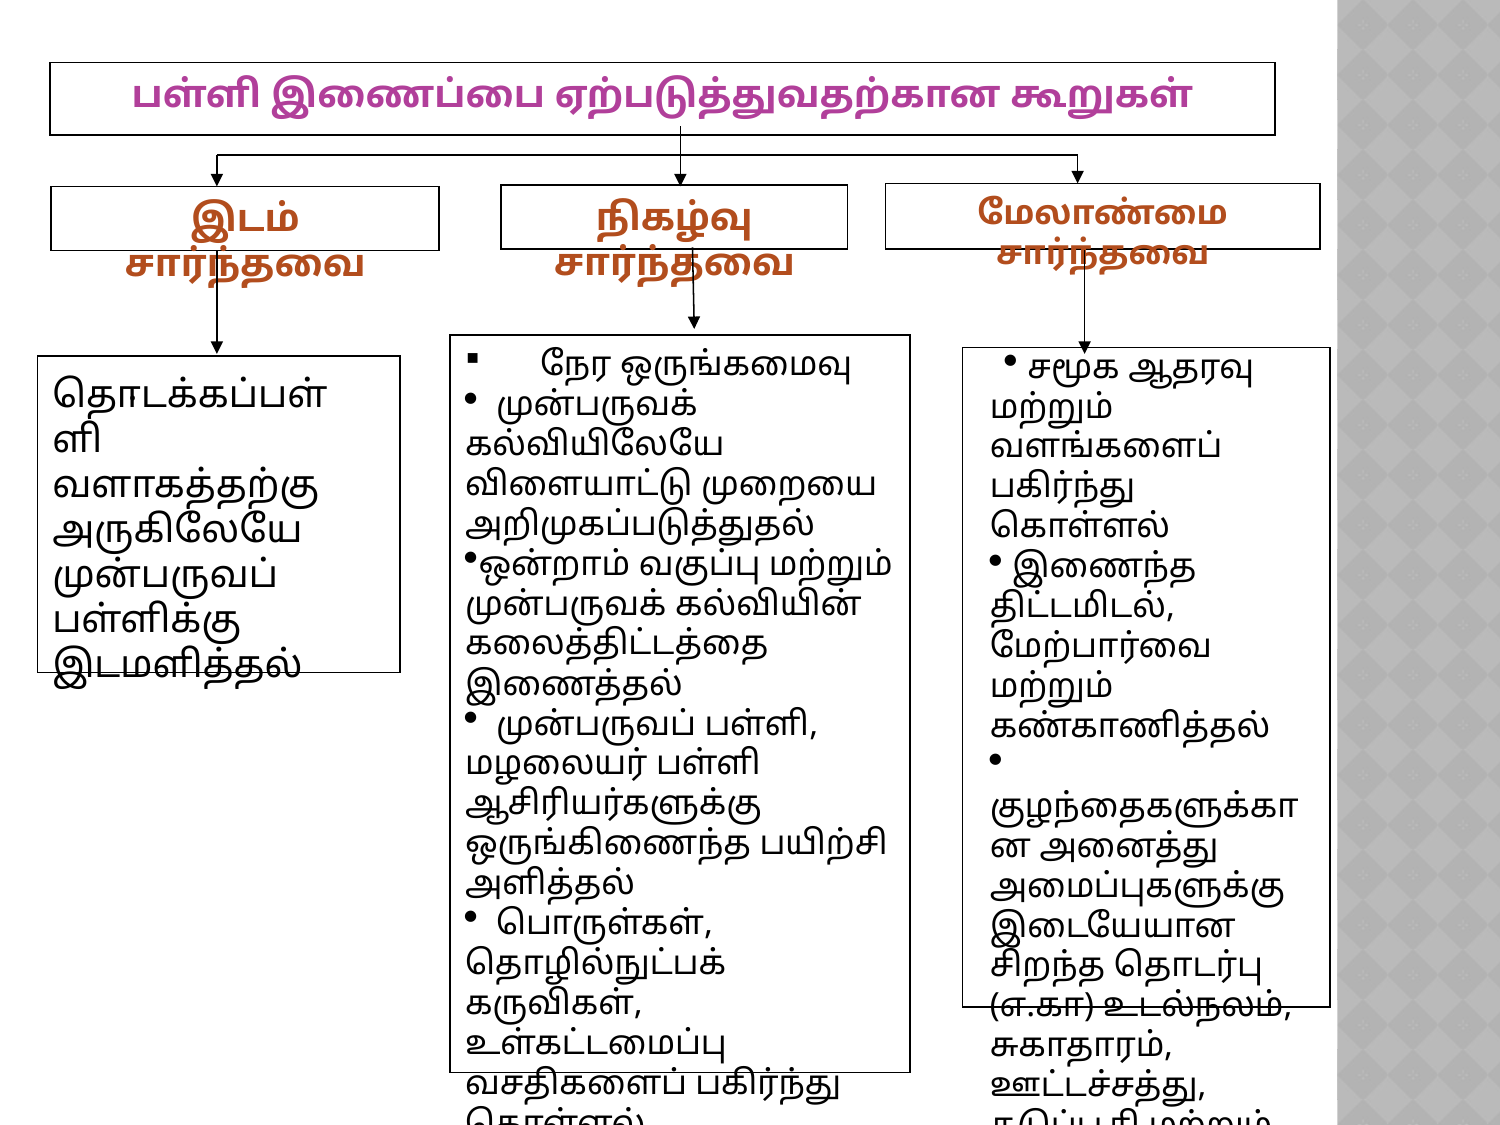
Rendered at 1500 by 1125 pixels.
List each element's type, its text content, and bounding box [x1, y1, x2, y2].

text_box சமூக ஆதரவு மற்றும் வளங்களைப் பகிர்ந்து கொள்ளல் இணைந்த திட்டமிடல், மேற்பார்வை மற்றும் கண்காணித்தல் குழந்தைகளுக்கான அனைத்து அமைப்புகளுக்கு இடையேயான சிறந்த தொடர்பு (எ.கா) உடல்நலம், சுகாதாரம், ஊட்டச்சத்து, தடுப்பூசி மற்றும் கல்வி [974, 1079, 1338, 1125]
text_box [36, 62, 1331, 1073]
